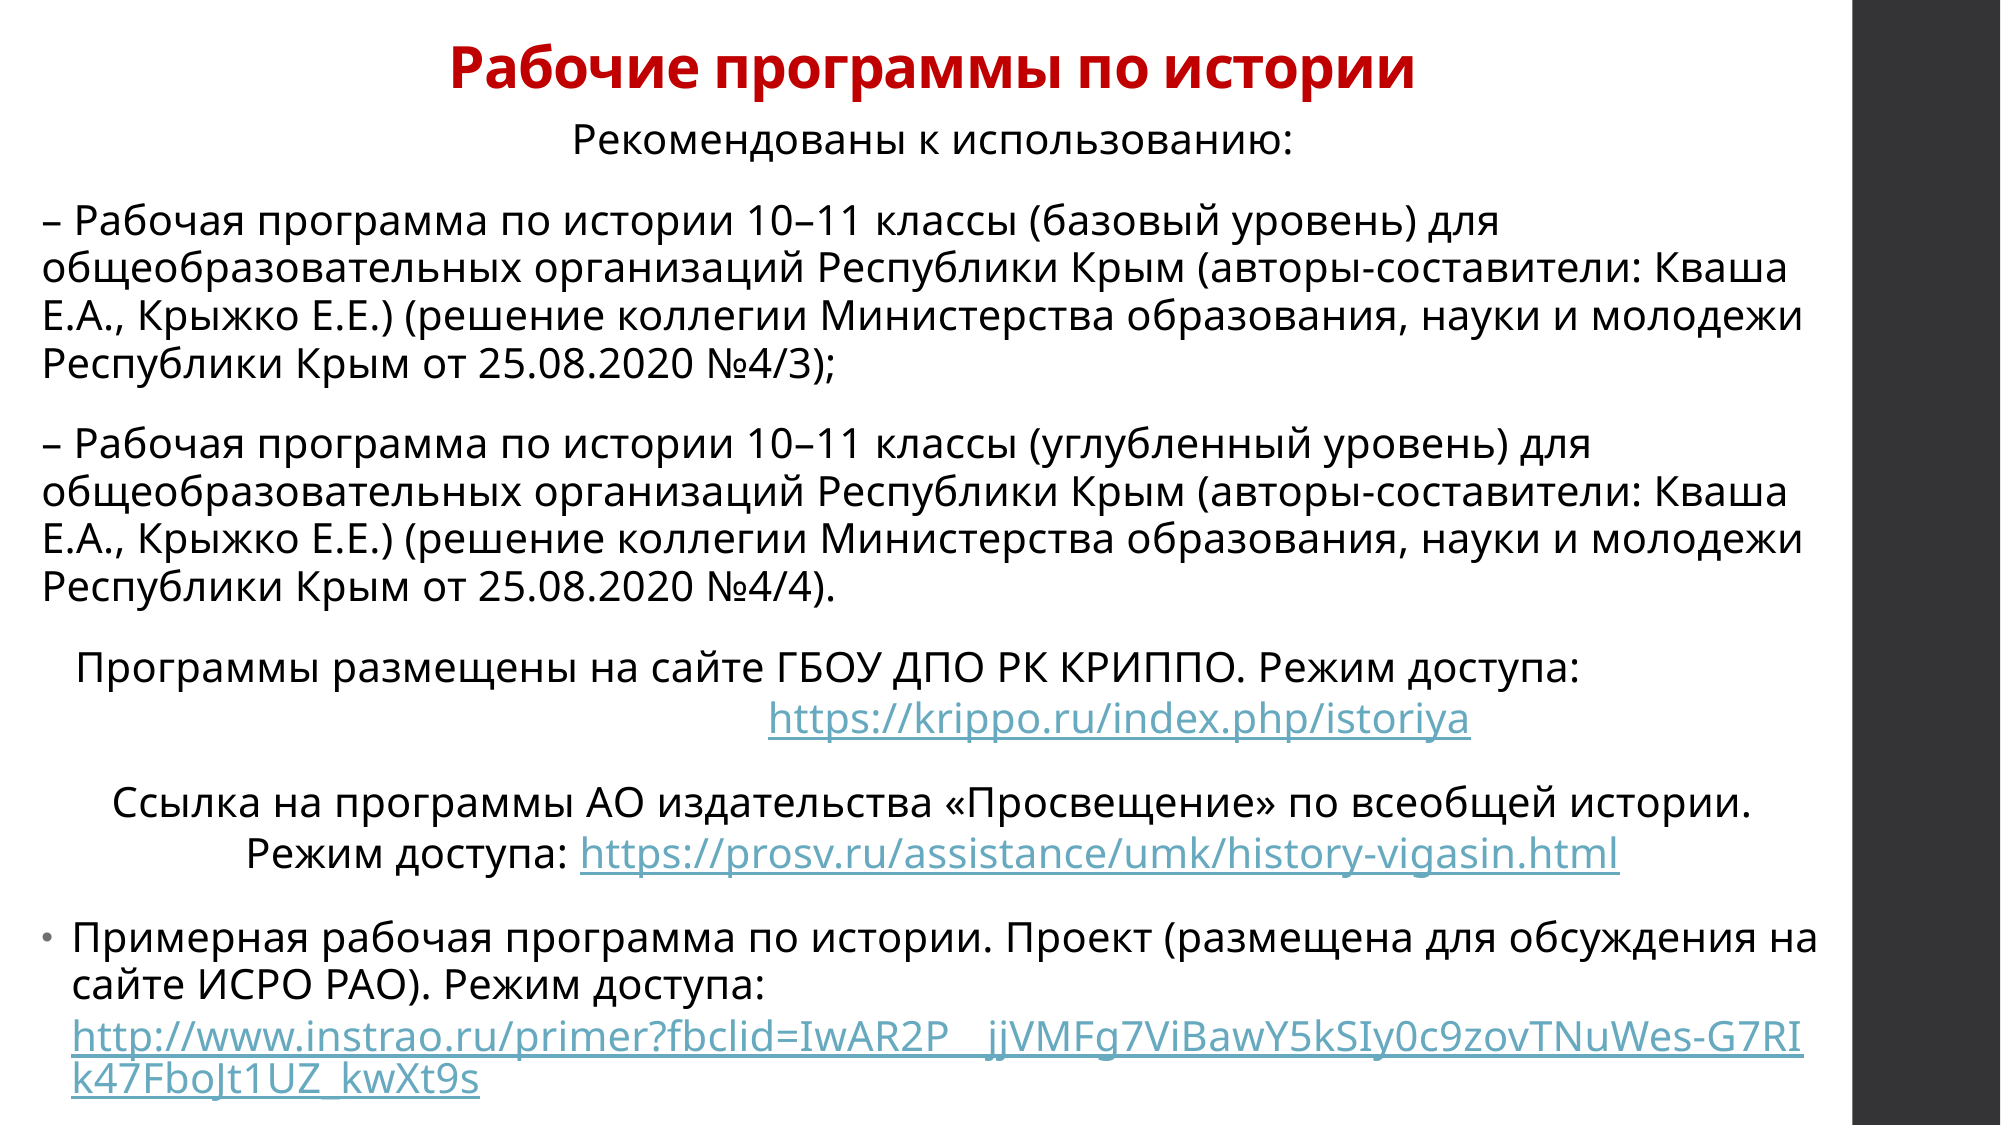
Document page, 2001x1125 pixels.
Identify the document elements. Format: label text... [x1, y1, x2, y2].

list Рекомендованы к использованию: – Рабочая программа по истории 10–11 классы (базовый уровень) для общеобразовательных организаций Республики Крым (авторы-составители: Кваша Е.А., Крыжко Е.Е.) (решение коллегии Министерства образования, науки и молодежи Республики Крым от 25.08.2020 №4/3); – Рабочая программа по истории 10–11 классы (углубленный уровень) для общеобразовательных организаций Республики Крым (авторы-составители: Кваша Е.А., Крыжко Е.Е.) (решение коллегии Министерства образования, науки и молодежи Республики Крым от 25.08.2020 №4/4). Программы размещены на сайте ГБОУ ДПО РК КРИППО. Режим доступа: https://krippo.ru/index.php/istoriya Ссылка на программы АО издательства «Просвещение» по всеобщей истории. Режим доступа: https://prosv.ru/assistance/umk/history-vigasin.html Примерная рабочая программа по истории. Проект (размещена для обсуждения на сайте ИСРО РАО). Режим доступа: http://www.instrao.ru/primer?fbclid=IwAR2P__jjVMFg7ViBawY5kSIy0c9zovTNuWes-G7RIk47FboJt1UZ_kwXt9s. [26, 109, 1840, 1125]
title Рабочие программы по истории [139, 26, 1727, 109]
